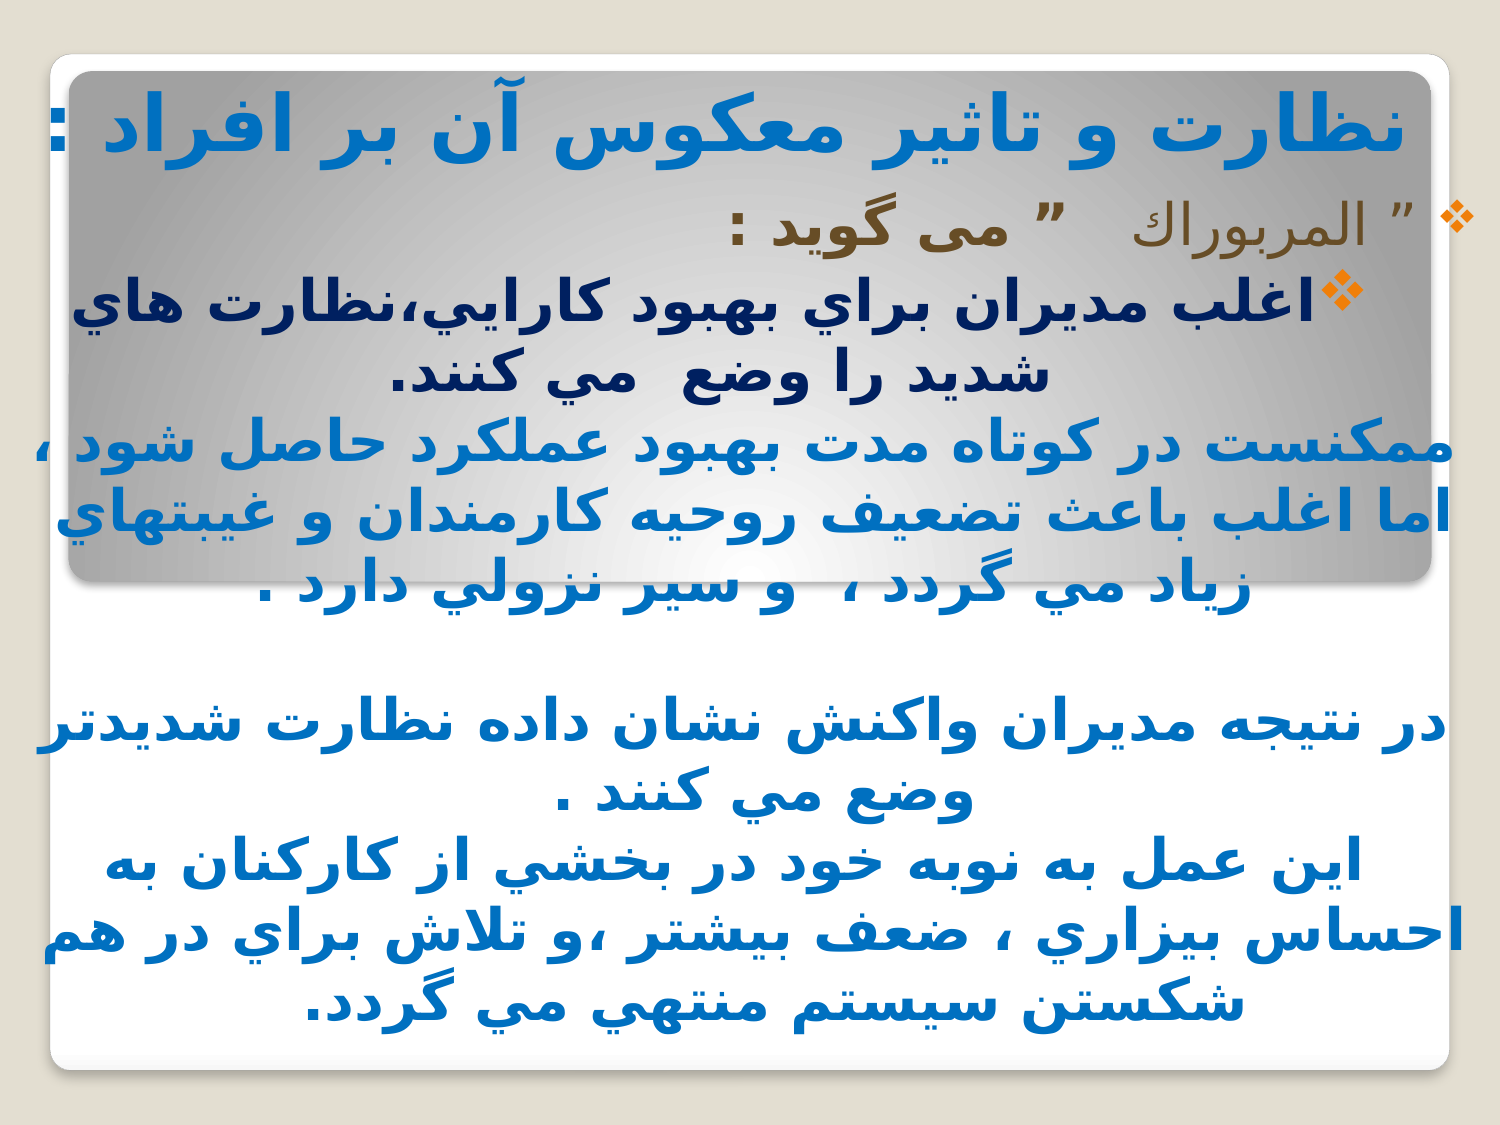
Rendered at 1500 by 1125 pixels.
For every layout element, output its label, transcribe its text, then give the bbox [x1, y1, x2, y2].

title نظارت و تاثیر معکوس آن بر افراد : [0, 0, 1500, 175]
subtitle ” المربوراك ” می گوید : اغلب مديران براي بهبود كارايي،نظارت هاي شديد را وضع مي كنند. ممكنست در كوتاه مدت بهبود عملكرد حاصل شود ، اما اغلب باعث تضعيف روحيه كارمندان و غيبتهاي زياد مي گردد ، و سير نزولي دارد . در نتيجه مديران واكنش نشان داده نظارت شديدتر وضع مي كنند . اين عمل به نوبه خود در بخشي از كاركنان به احساس بيزاري ، ضعف بيشتر ،و تلاش براي در هم شكستن سيستم منتهي مي گردد. [0, 187, 1500, 1125]
